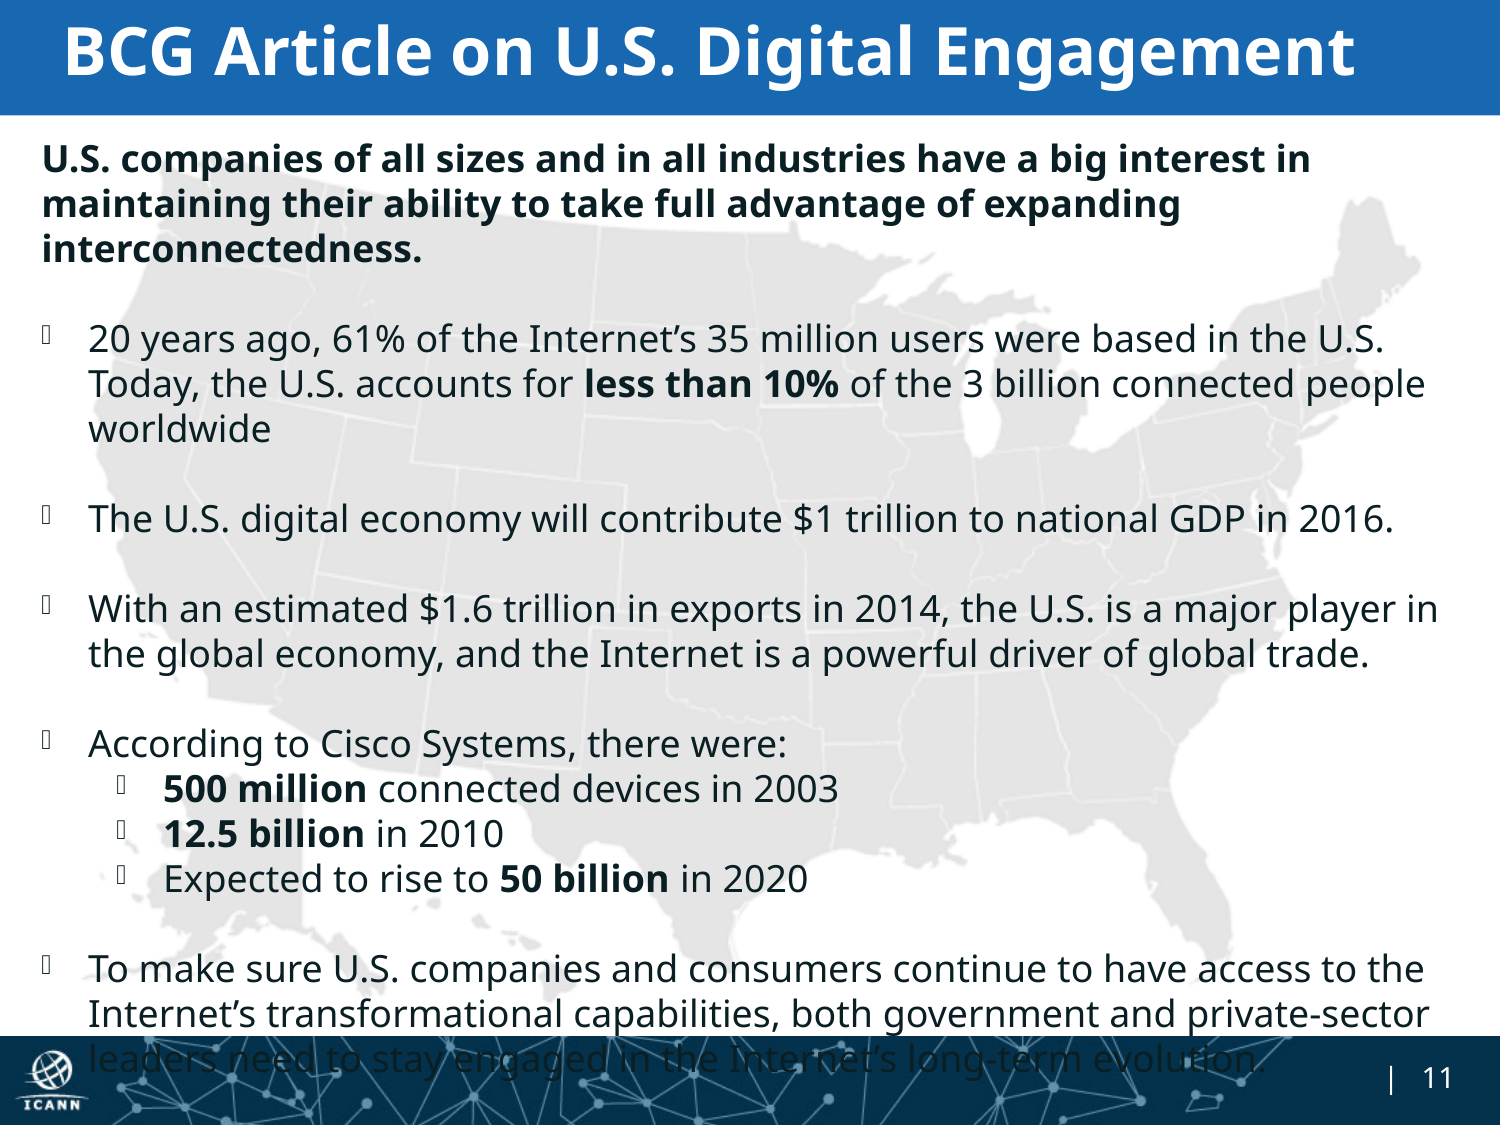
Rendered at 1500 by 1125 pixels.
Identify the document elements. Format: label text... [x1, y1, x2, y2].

picture [37, 132, 1467, 1026]
title BCG Article on U.S. Digital Engagement [0, 0, 1500, 116]
text_box U.S. companies of all sizes and in all industries have a big interest in maintaining their ability to take full advantage of expanding interconnectedness. 20 years ago, 61% of the Internet’s 35 million users were based in the U.S. Today, the U.S. accounts for less than 10% of the 3 billion connected people worldwide The U.S. digital economy will contribute $1 trillion to national GDP in 2016. With an estimated $1.6 trillion in exports in 2014, the U.S. is a major player in the global economy, and the Internet is a powerful driver of global trade. According to Cisco Systems, there were: 500 million connected devices in 2003 12.5 billion in 2010 Expected to rise to 50 billion in 2020 To make sure U.S. companies and consumers continue to have access to the Internet’s transformational capabilities, both government and private-sector leaders need to stay engaged in the Internet’s long-term evolution. [26, 127, 1457, 1088]
picture [0, 1036, 1500, 1125]
